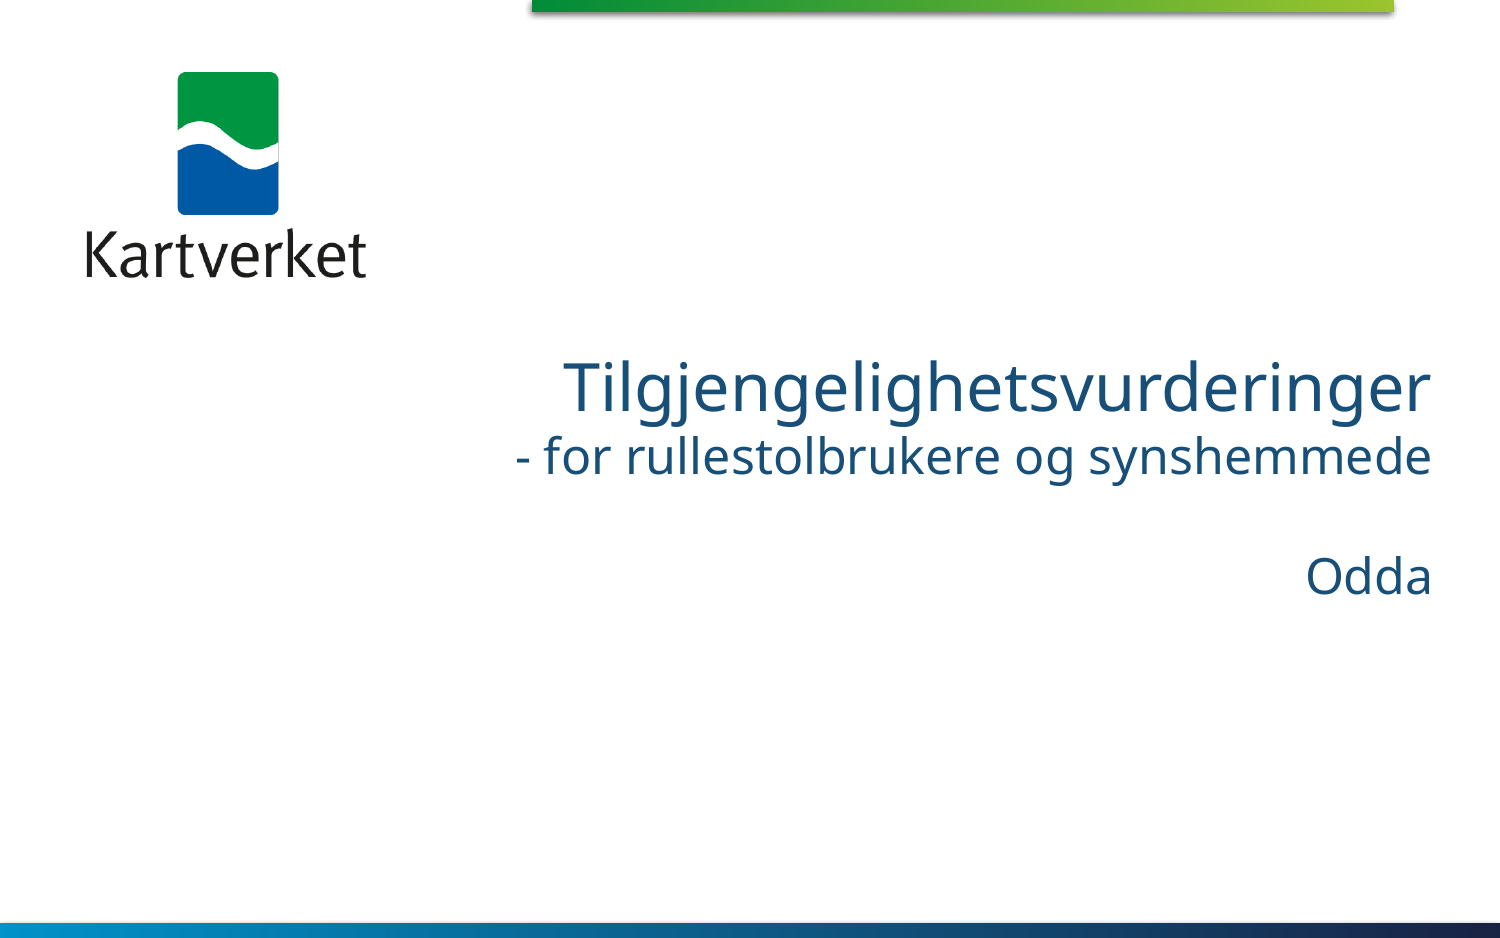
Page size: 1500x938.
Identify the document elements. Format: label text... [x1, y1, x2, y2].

text_box Tilgjengelighetsvurderinger - for rullestolbrukere og synshemmede Odda [66, 337, 1449, 613]
